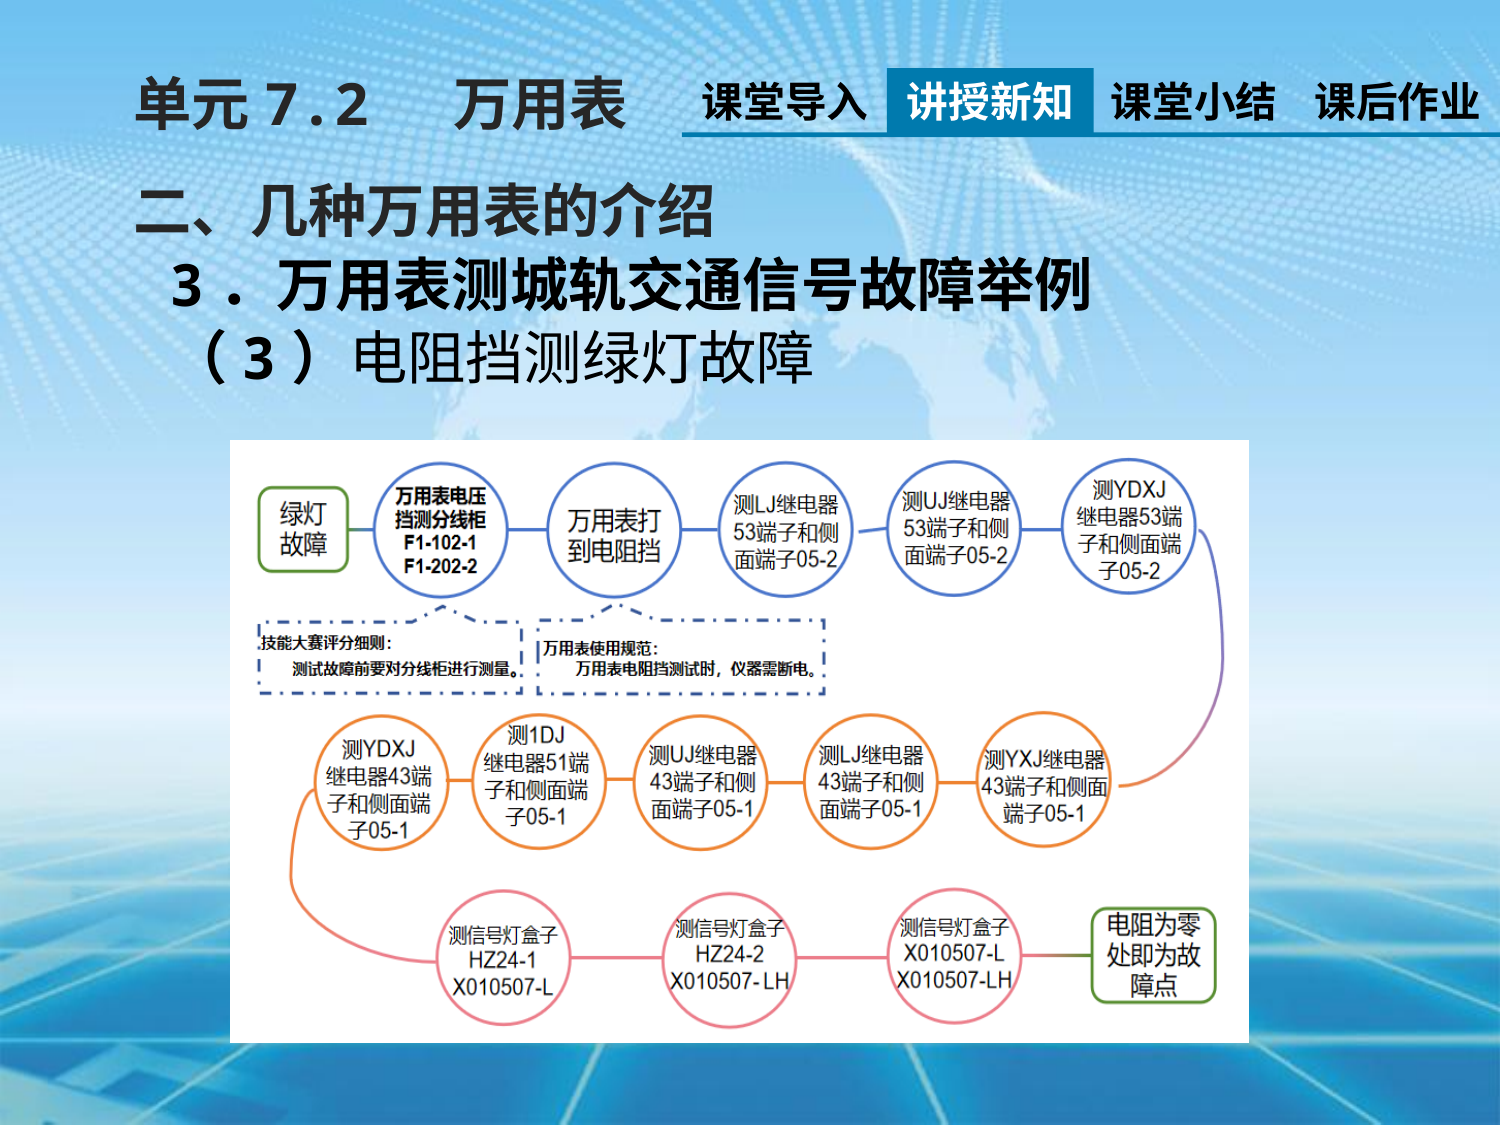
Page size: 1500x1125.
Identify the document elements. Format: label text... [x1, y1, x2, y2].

text_box 3．万用表测城轨交通信号故障举例 （3）电阻挡测绿灯故障 [154, 240, 1500, 411]
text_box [118, 59, 1500, 146]
picture [0, 0, 1500, 1125]
text_box 二、几种万用表的介绍 [118, 167, 1398, 252]
